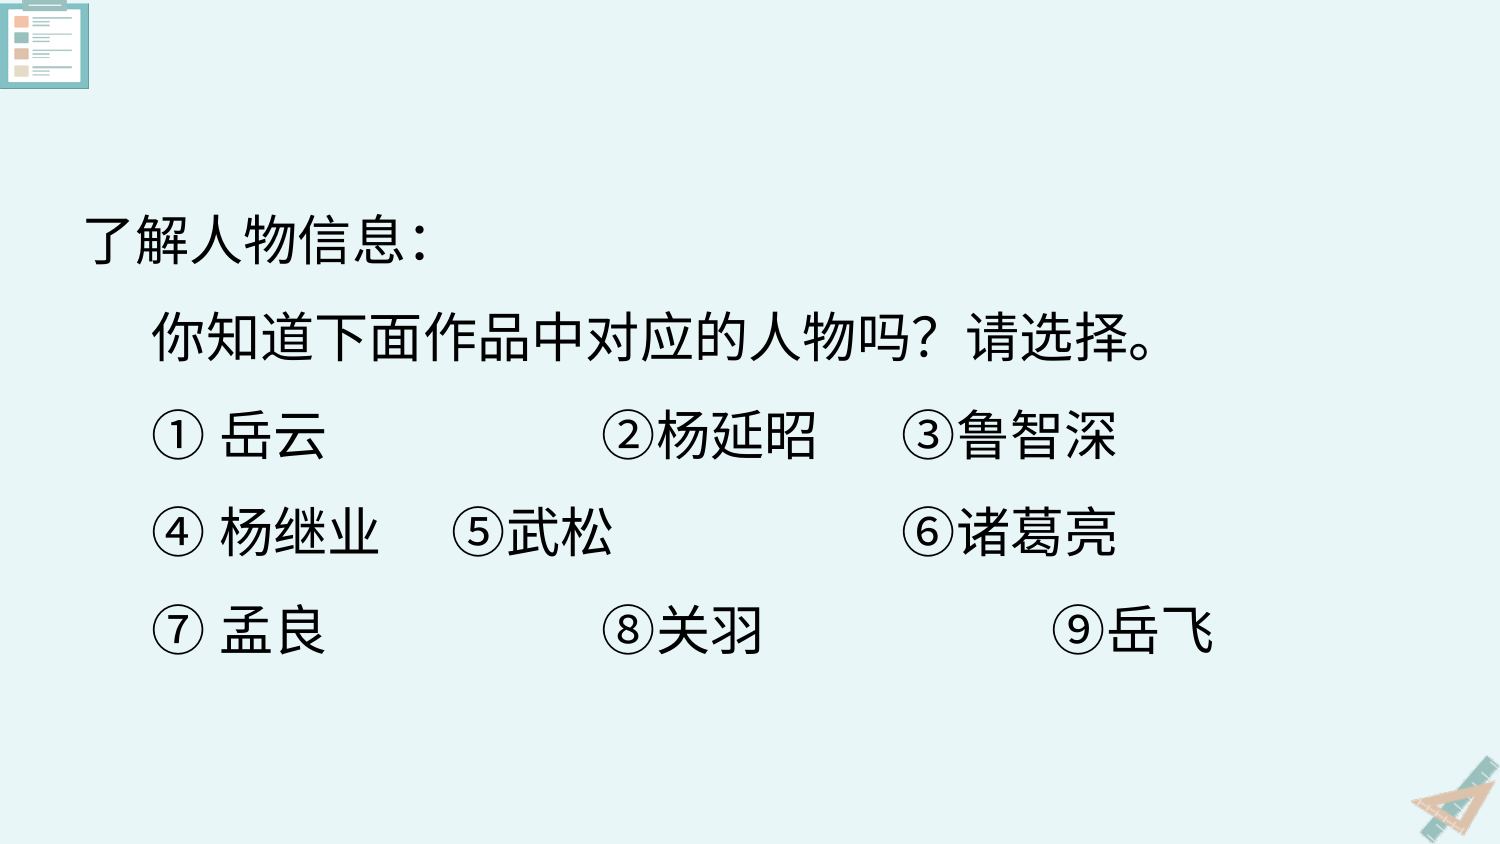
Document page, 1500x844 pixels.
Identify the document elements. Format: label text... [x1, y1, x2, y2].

picture [0, 0, 89, 89]
picture [1411, 755, 1500, 844]
text_box 了解人物信息： 你知道下面作品中对应的人物吗？请选择。 ①岳云 ②杨延昭 ③鲁智深 ④杨继业 ⑤武松 ⑥诸葛亮 ⑦孟良 ⑧关羽 ⑨岳飞 [81, 173, 1423, 819]
